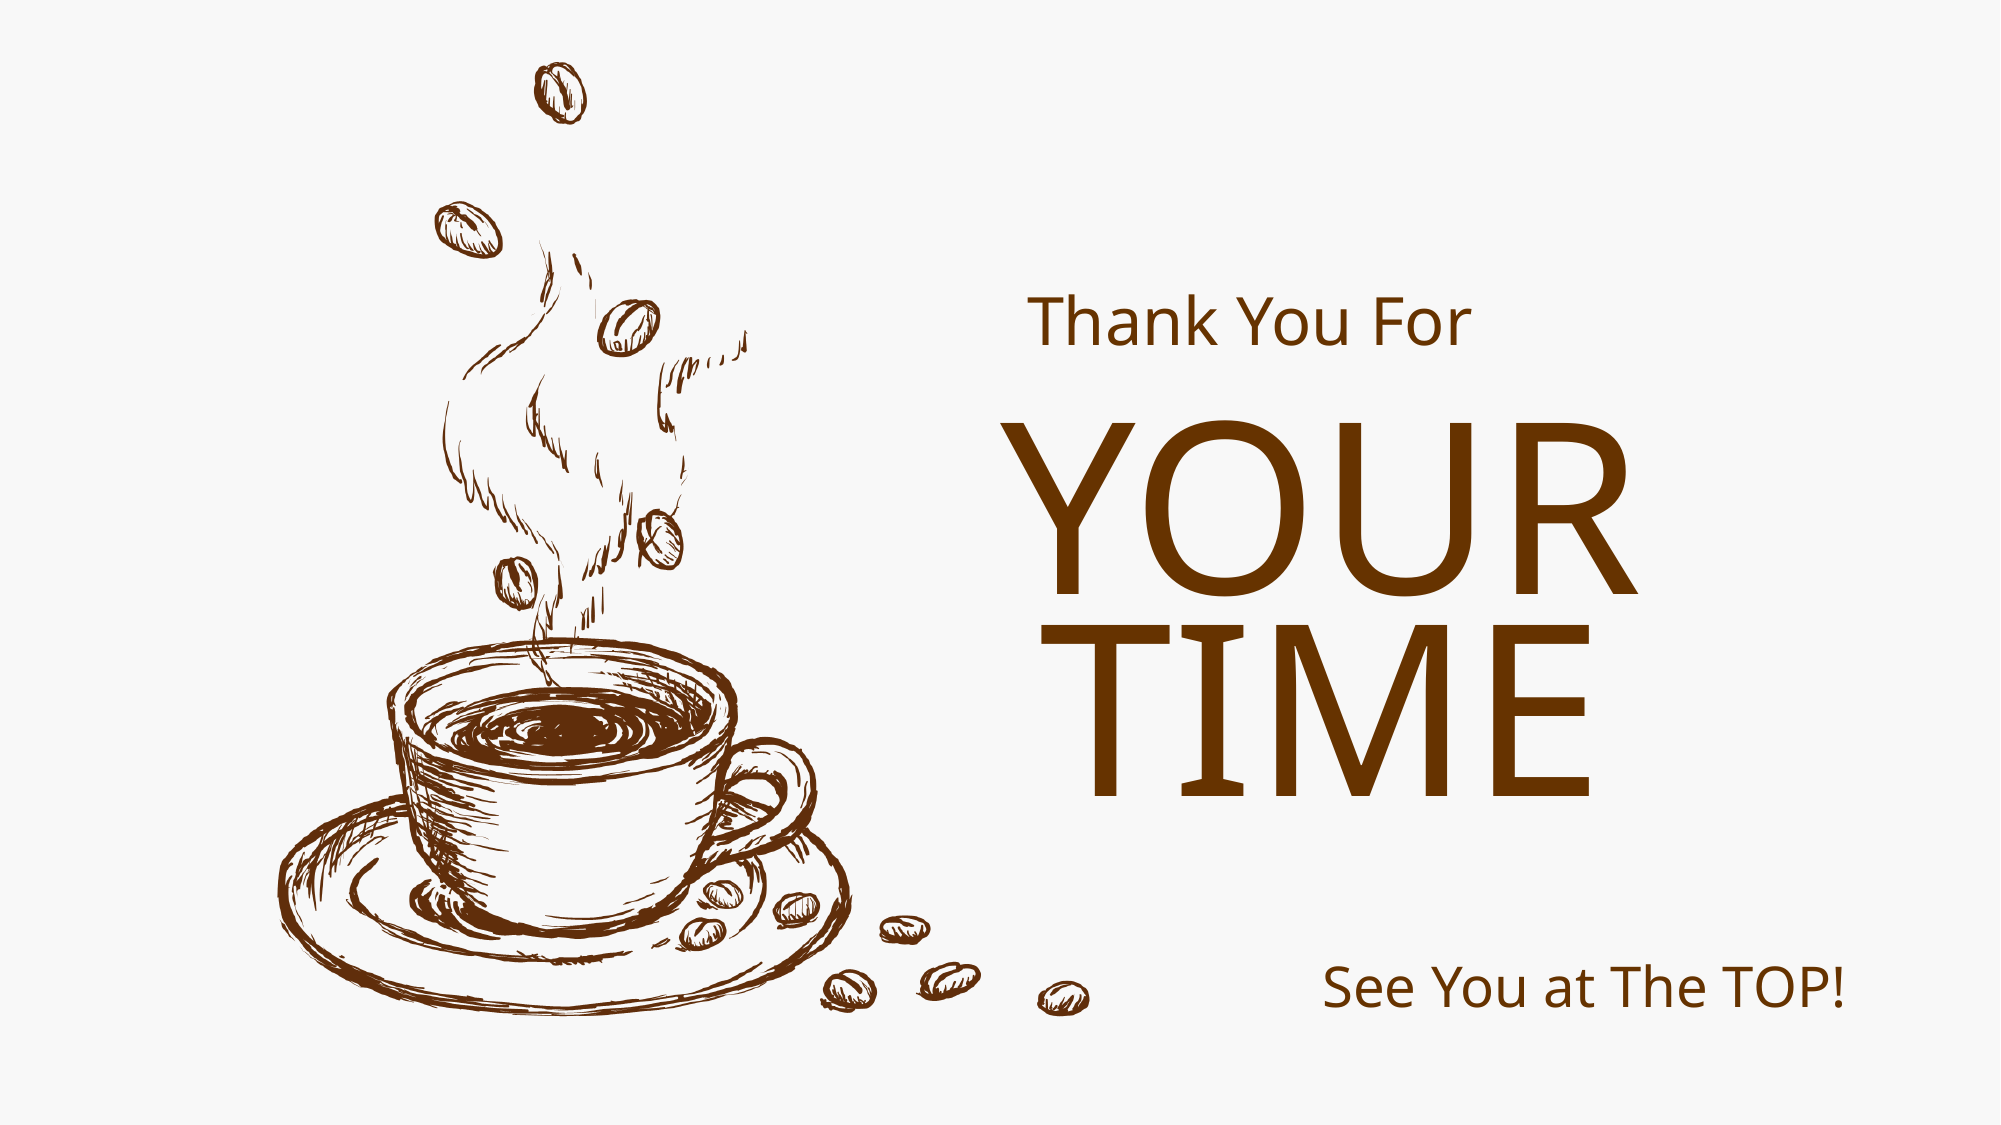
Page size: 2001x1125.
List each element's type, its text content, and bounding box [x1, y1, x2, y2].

text_box See You at The TOP! [1200, 941, 1968, 1030]
text_box YOUR TIME [1160, 424, 1741, 847]
text_box Thank You For [1160, 269, 1661, 370]
picture [181, 36, 1160, 1073]
